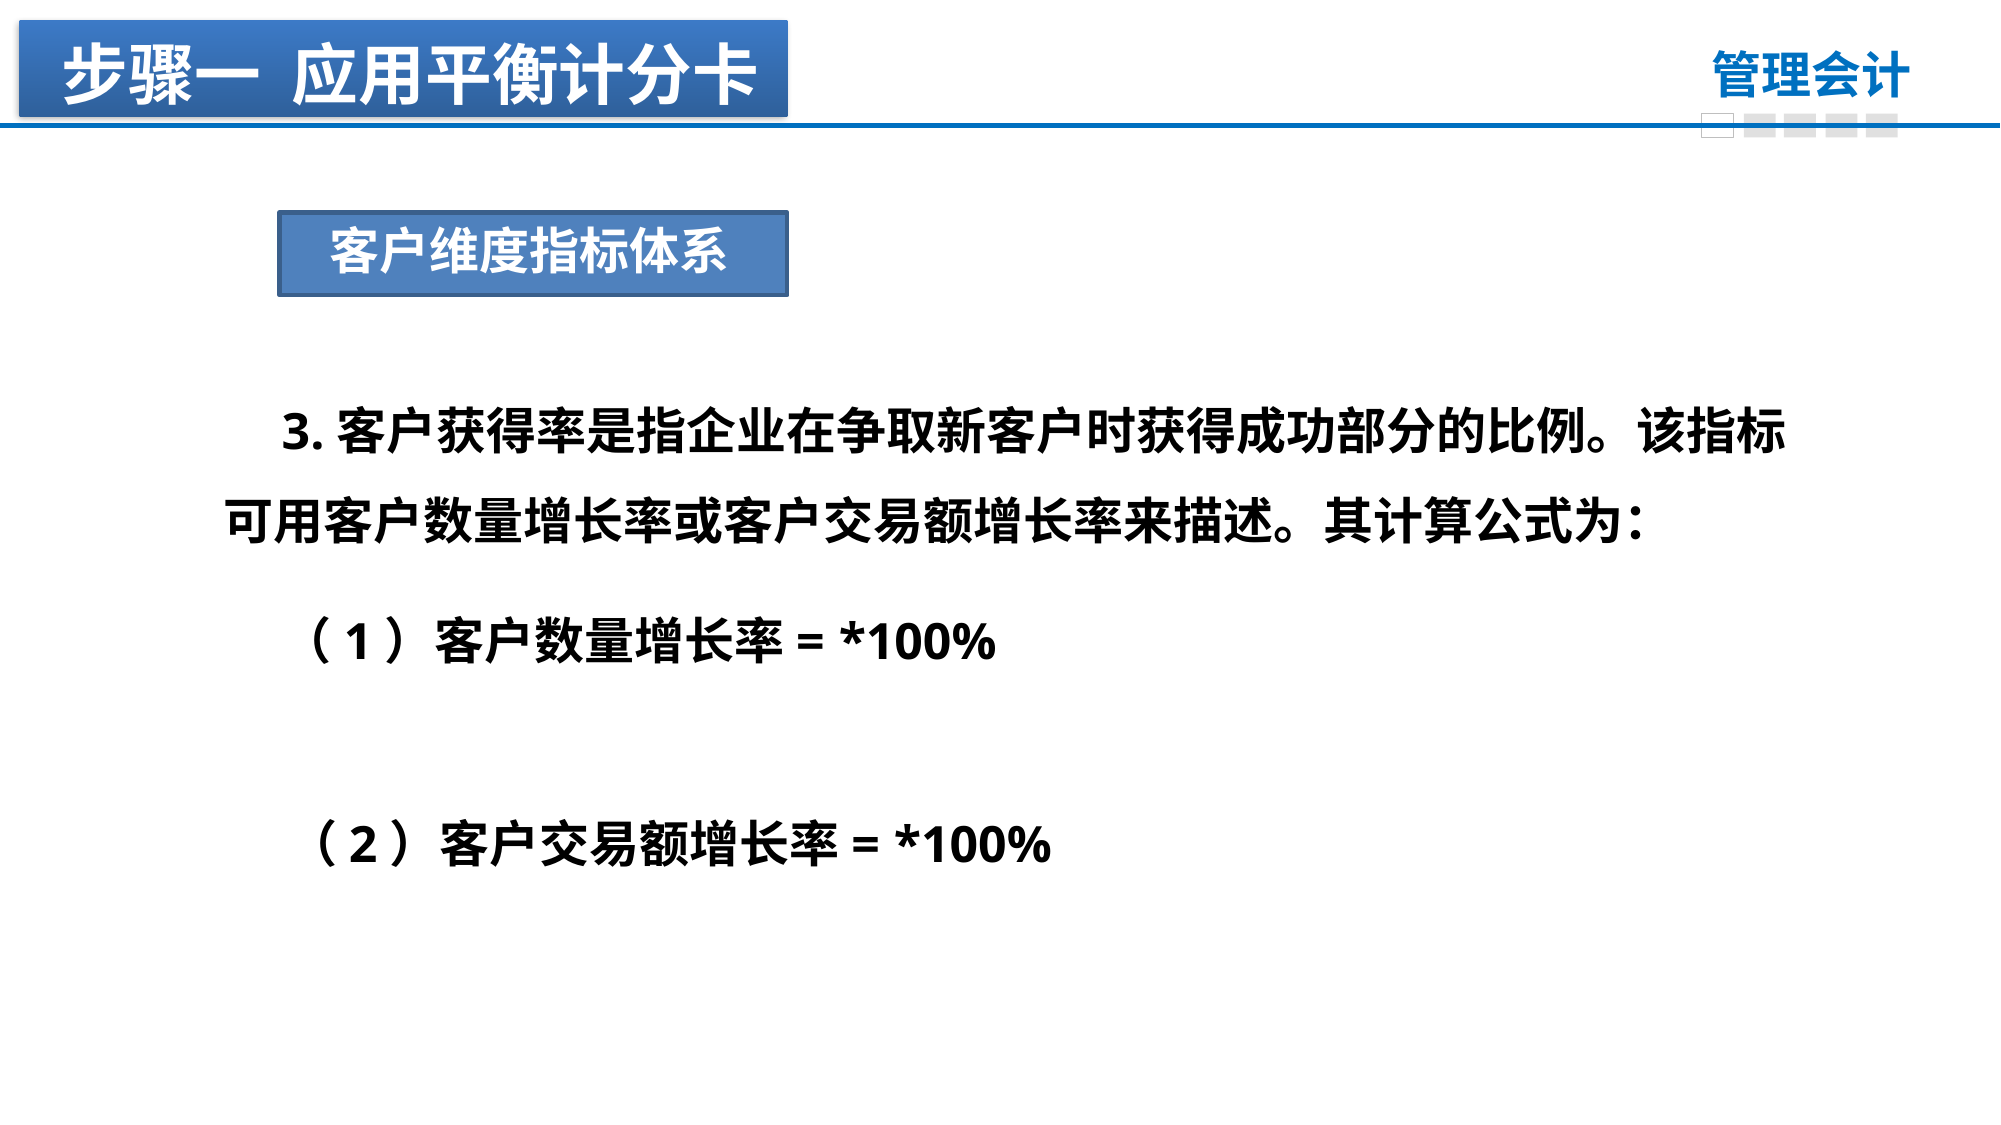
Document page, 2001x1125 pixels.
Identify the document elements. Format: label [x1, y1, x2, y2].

text_box [279, 212, 788, 296]
text_box [19, 20, 788, 122]
